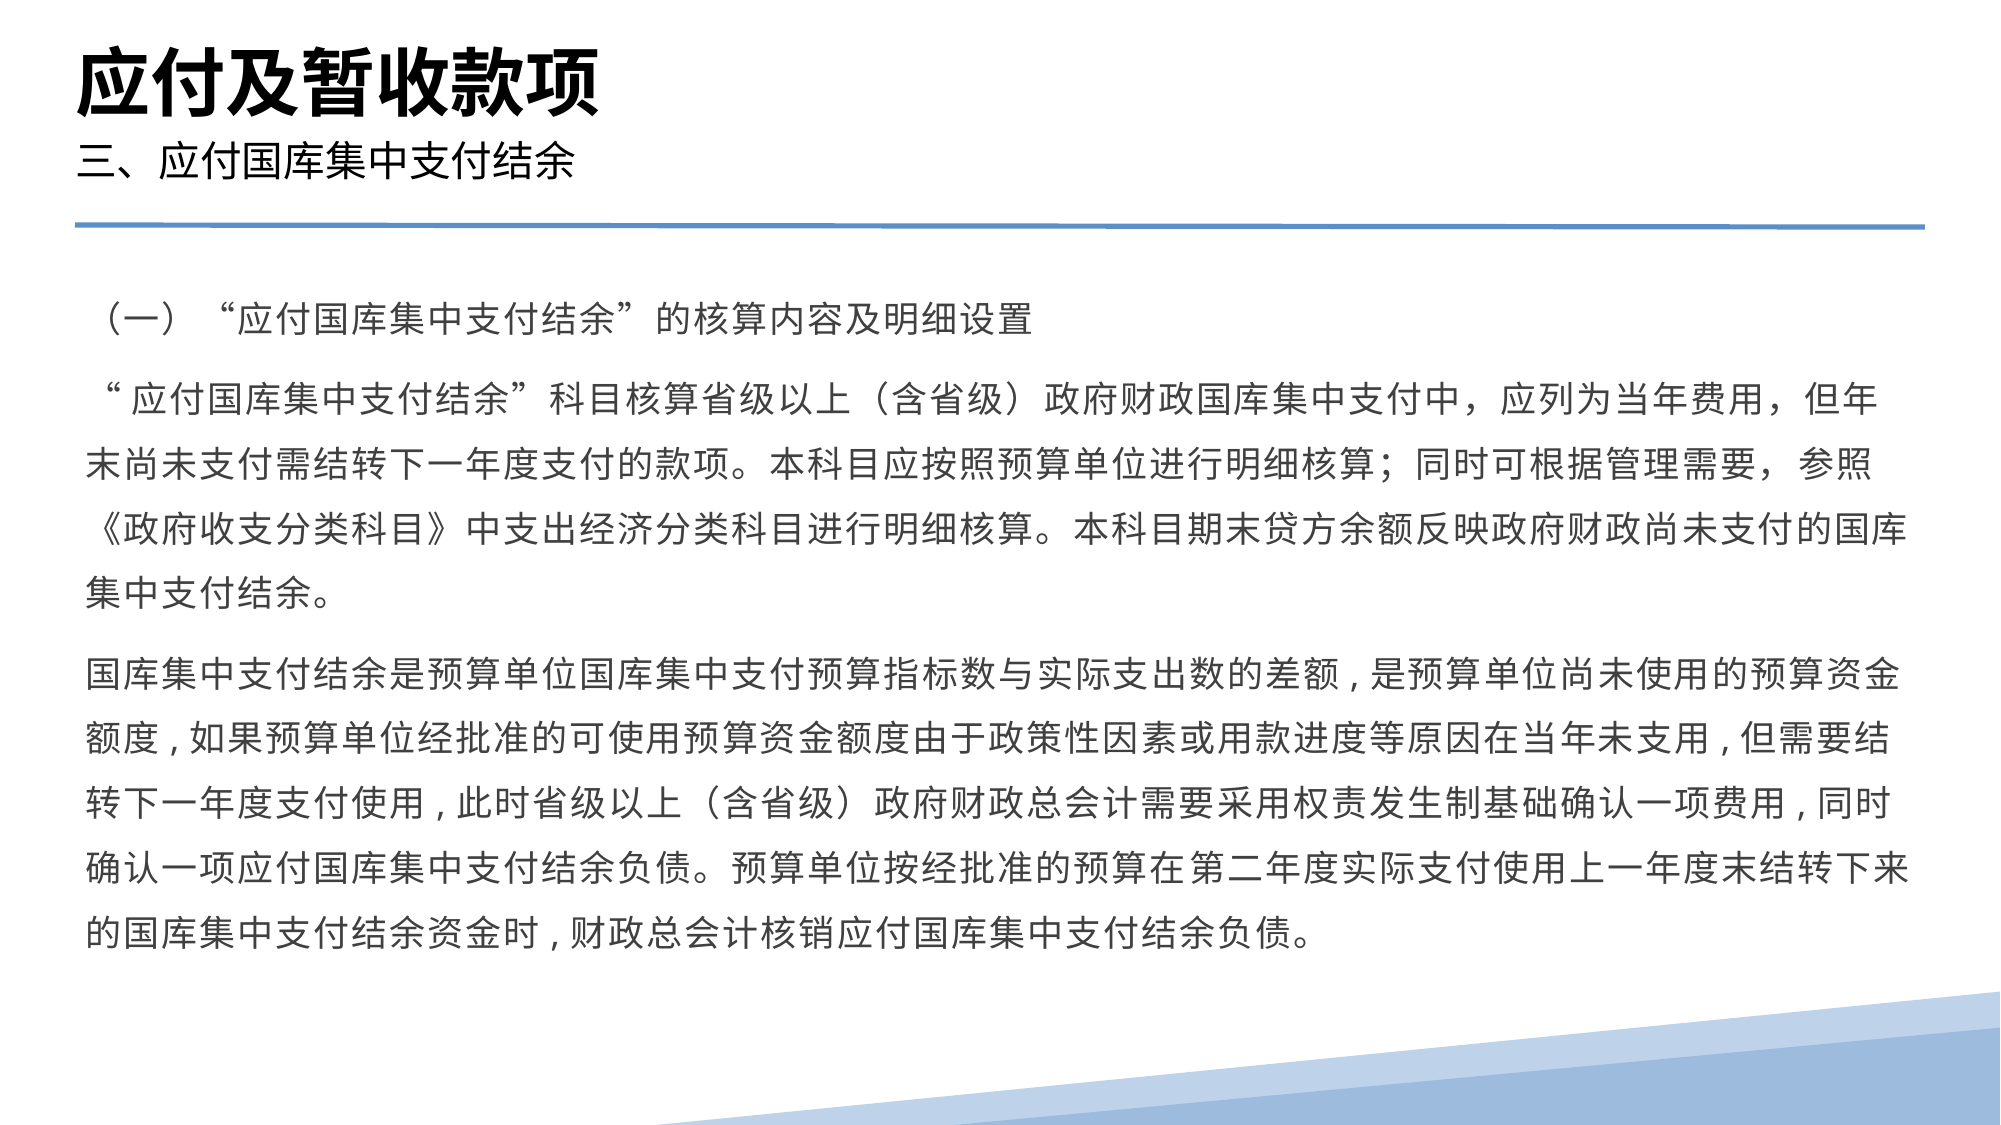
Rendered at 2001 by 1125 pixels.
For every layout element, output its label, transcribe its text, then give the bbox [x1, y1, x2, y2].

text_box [74, 224, 1925, 228]
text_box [656, 991, 2000, 1125]
text_box 应付及暂收款项 [75, 24, 1925, 124]
text_box 三、应付国库集中支付结余 [75, 124, 1925, 200]
text_box （一）“应付国库集中支付结余”的核算内容及明细设置 “应付国库集中支付结余”科目核算省级以上（含省级）政府财政国库集中支付中，应列为当年费用，但年末尚未支付需结转下一年度支付的款项。本科目应按照预算单位进行明细核算；同时可根据管理需要，参照《政府收支分类科目》中支出经济分类科目进行明细核算。本科目期末贷方余额反映政府财政尚未支付的国库集中支付结余。 国库集中支付结余是预算单位国库集中支付预算指标数与实际支出数的差额,是预算单位尚未使用的预算资金额度,如果预算单位经批准的可使用预算资金额度由于政策性因素或用款进度等原因在当年未支用,但需要结转下一年度支付使用,此时省级以上（含省级）政府财政总会计需要采用权责发生制基础确认一项费用,同时确认一项应付国库集中支付结余负债。预算单位按经批准的预算在第二年度实际支付使用上一年度末结转下来的国库集中支付结余资金时,财政总会计核销应付国库集中支付结余负债。 [75, 266, 1925, 961]
